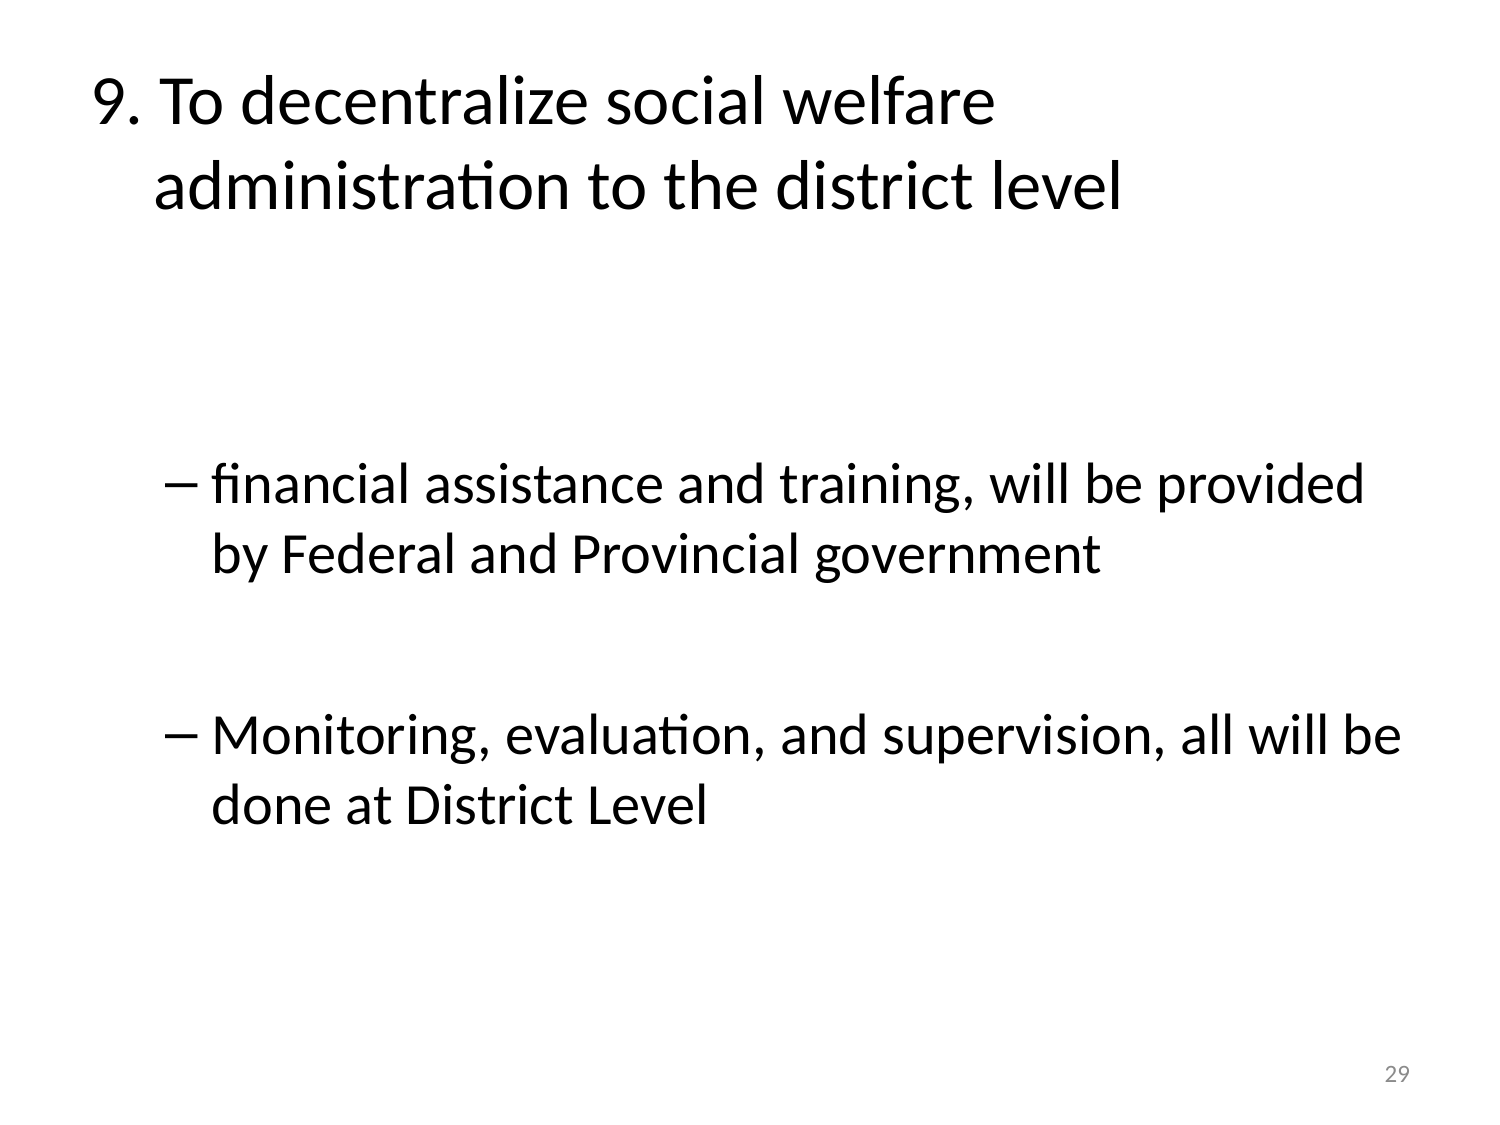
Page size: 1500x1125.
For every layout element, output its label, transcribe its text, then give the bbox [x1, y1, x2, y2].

list financial assistance and training, will be provided by Federal and Provincial government Monitoring, evaluation, and supervision, all will be done at District Level [75, 437, 1425, 1005]
title 9. To decentralize social welfare administration to the district level [75, 45, 1425, 233]
slide_number 29 [1074, 1042, 1425, 1103]
